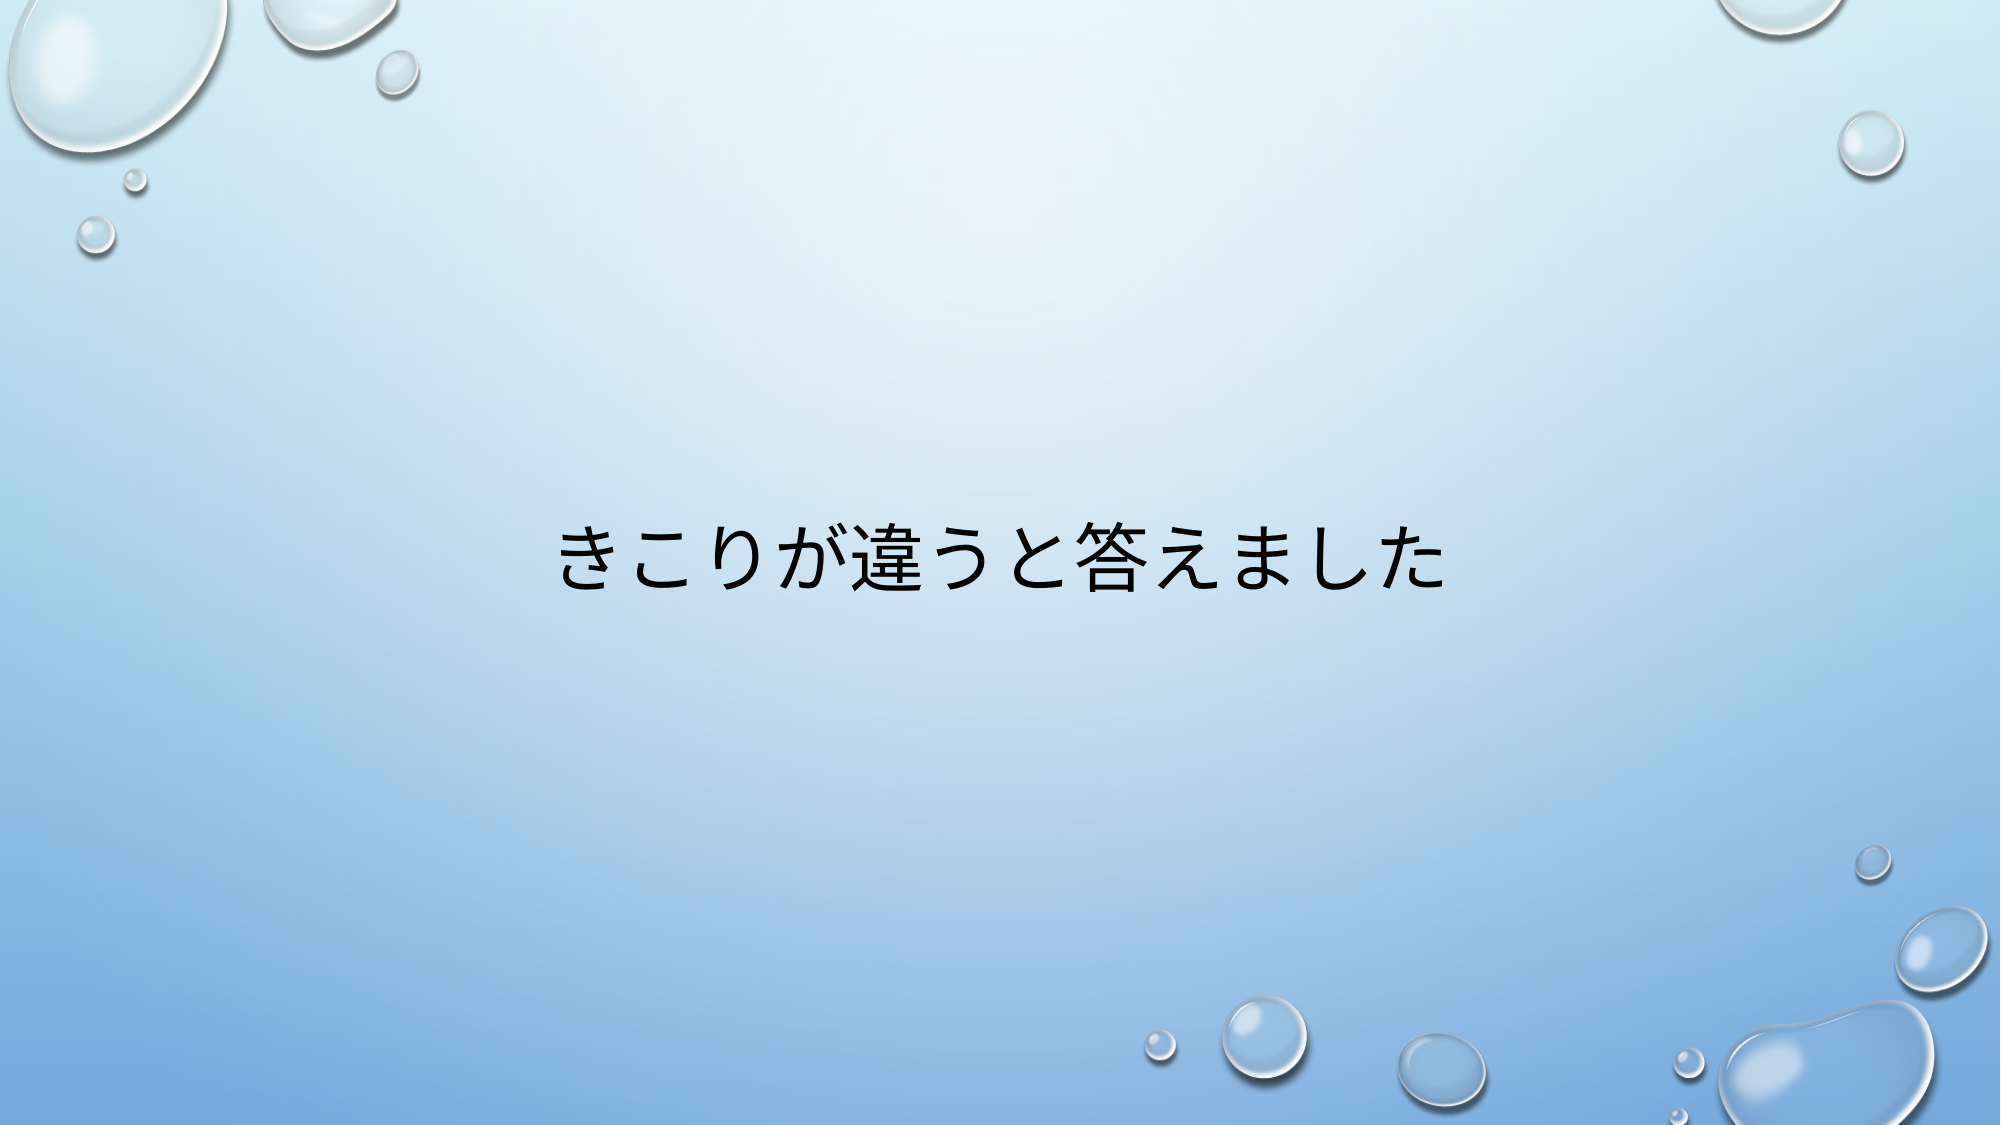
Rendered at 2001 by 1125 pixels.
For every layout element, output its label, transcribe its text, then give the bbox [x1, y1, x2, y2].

picture [0, 0, 2000, 1125]
title きこりが違うと答えました [149, 431, 1851, 694]
